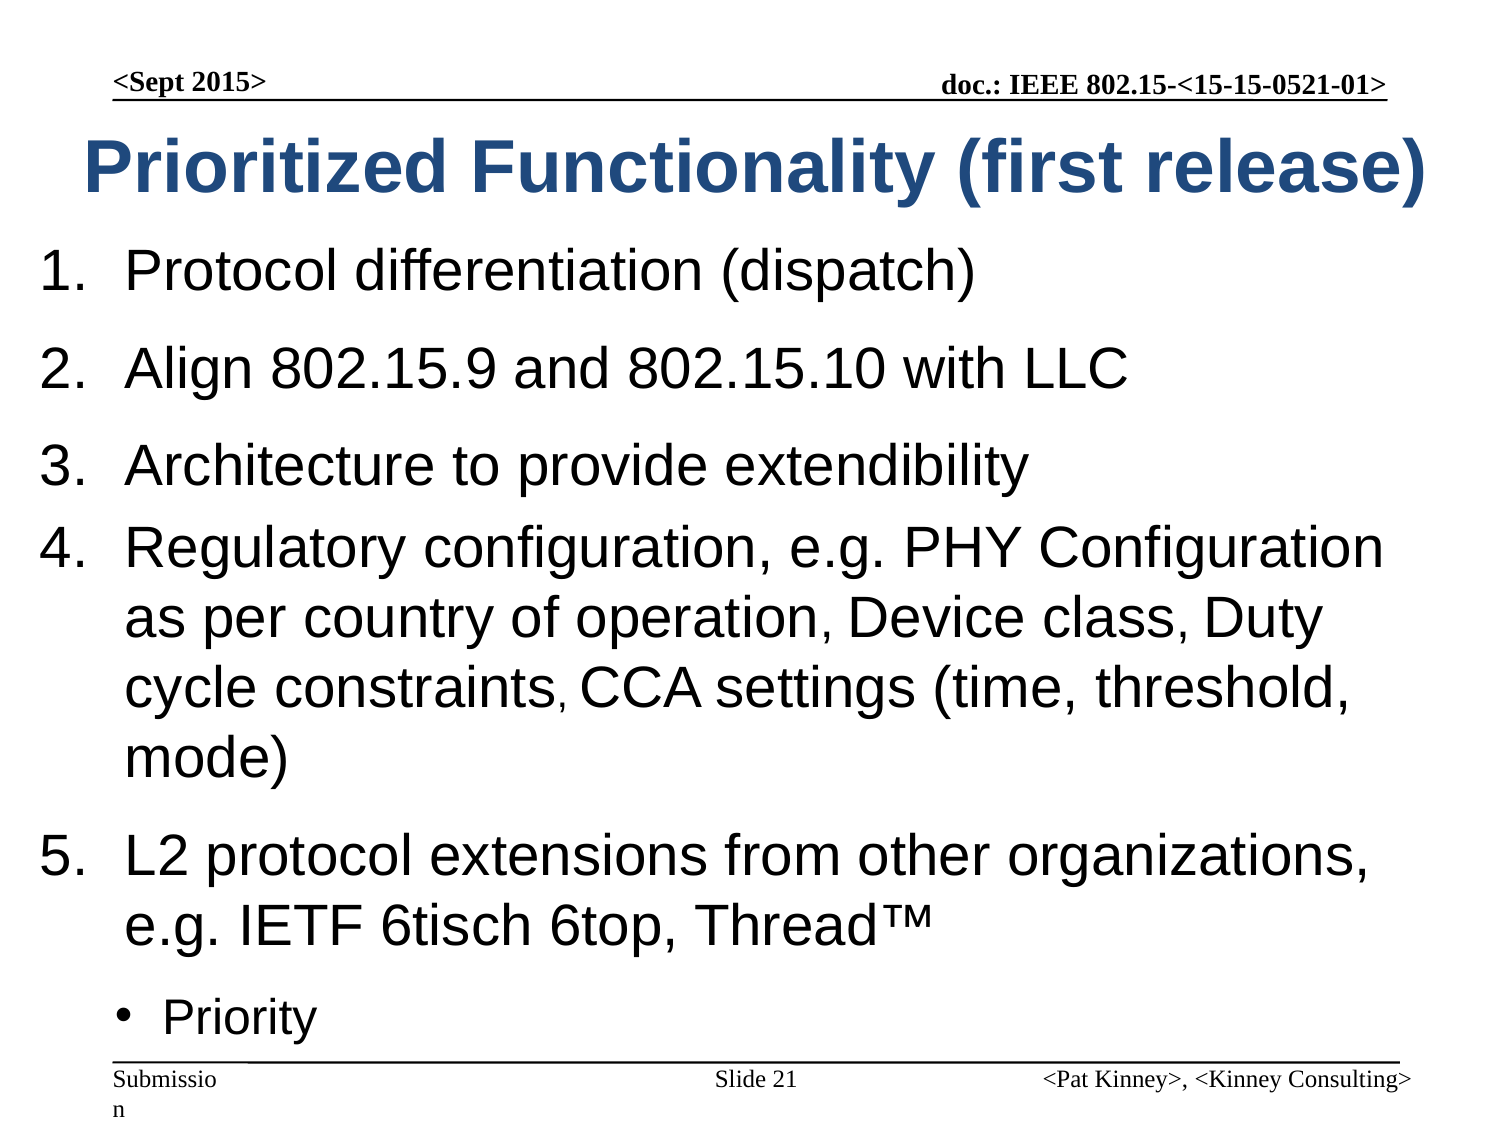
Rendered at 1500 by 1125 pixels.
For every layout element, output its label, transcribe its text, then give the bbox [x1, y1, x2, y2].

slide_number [112, 62, 375, 98]
title Prioritized Functionality (first release) [50, 75, 1463, 250]
footer <Pat Kinney>, <Kinney Consulting> [900, 1062, 1413, 1093]
slide_number Slide 21 [712, 1062, 800, 1093]
list Protocol differentiation (dispatch) Align 802.15.9 and 802.15.10 with LLC Architecture to provide extendibility Regulatory configuration, e.g. PHY Configuration as per country of operation, Device class, Duty cycle constraints, CCA settings (time, threshold, mode) L2 protocol extensions from other organizations, e.g. IETF 6tisch 6top, Thread™ Priority [24, 224, 1441, 1088]
